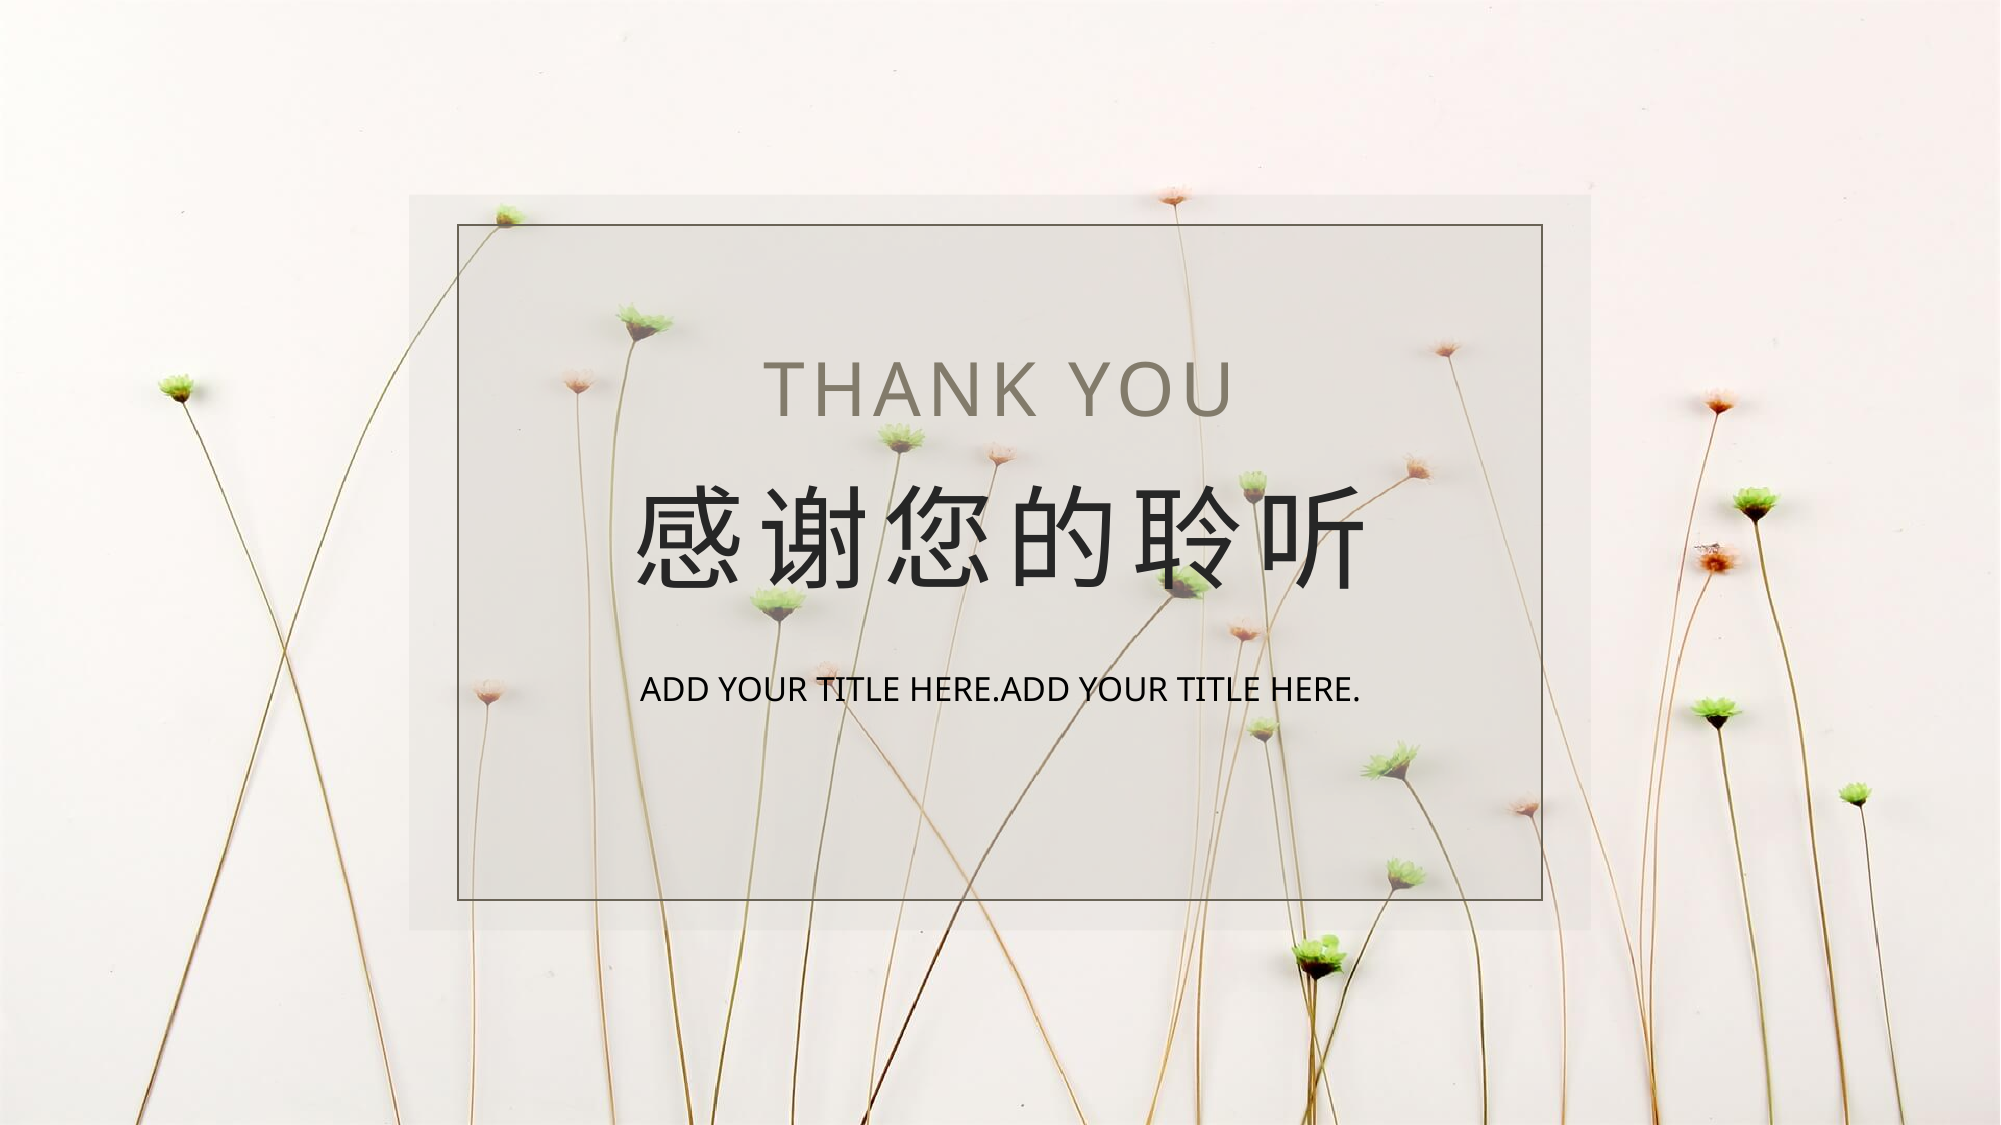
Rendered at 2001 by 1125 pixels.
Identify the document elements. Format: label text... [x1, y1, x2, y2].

text_box 感谢您的聆听 [482, 460, 1520, 611]
picture [0, 0, 2001, 1125]
text_box THANK YOU [610, 333, 1390, 439]
text_box [457, 224, 1543, 901]
text_box ADD YOUR TITLE HERE.ADD YOUR TITLE HERE. [495, 660, 1508, 716]
text_box [408, 193, 1592, 931]
